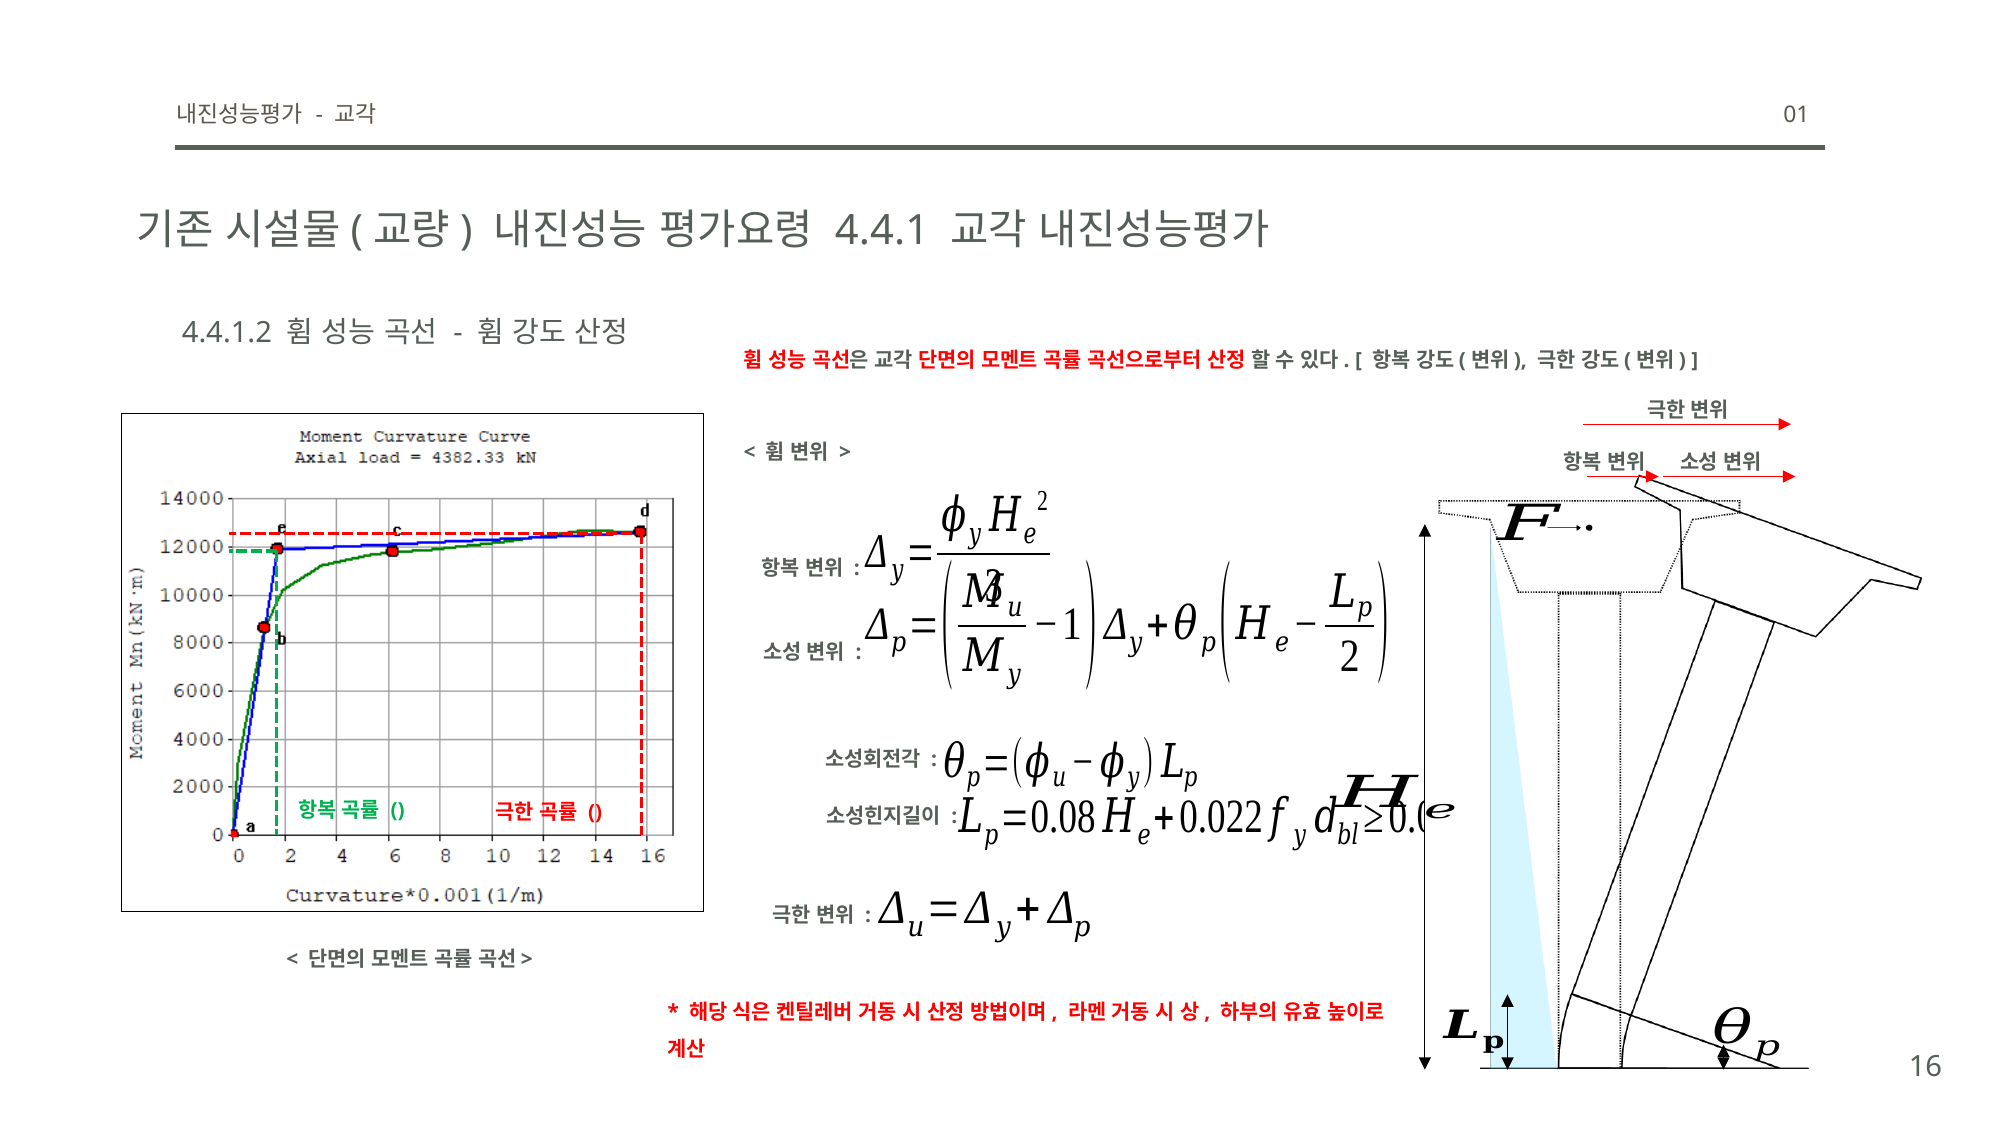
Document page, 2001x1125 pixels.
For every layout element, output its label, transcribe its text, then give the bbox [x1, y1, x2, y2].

picture [121, 413, 704, 912]
text_box 기존 시설물(교량) 내진성능 평가요령 4.4.1 교각 내진성능평가 [121, 195, 1285, 260]
text_box 휨 성능 곡선은 교각 단면의 모멘트 곡률 곡선으로부터 산정 할 수 있다. [ 항복 강도(변위), 극한 강도(변위) ] [728, 326, 1813, 379]
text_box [1330, 466, 1933, 1085]
text_box 4.4.1.2 휨 성능 곡선 - 휨 강도 산정 [167, 288, 769, 357]
text_box 소성힌지길이 : [811, 783, 1000, 836]
text_box 16 [1893, 1039, 1957, 1090]
text_box 극한 변위 [1632, 425, 1763, 430]
text_box < 단면의 모멘트 곡률 곡선> [244, 925, 580, 978]
text_box 소성 변위 : [748, 618, 879, 671]
text_box 소성회전각 : [810, 726, 972, 779]
text_box 항복 변위 [1548, 428, 1665, 466]
text_box * 해당 식은 켄틸레버 거동 시 산정 방법이며, 라멘 거동 시 상, 하부의 유효 높이로 계산 [652, 978, 1330, 1069]
text_box 극한 변위 [1632, 379, 1763, 424]
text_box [167, 91, 1825, 135]
text_box 소성 변위 [1665, 428, 1796, 466]
text_box < 휨 변위 > [728, 418, 945, 471]
text_box 극한 변위 : [757, 882, 889, 935]
text_box 항복 변위 : [746, 534, 877, 588]
